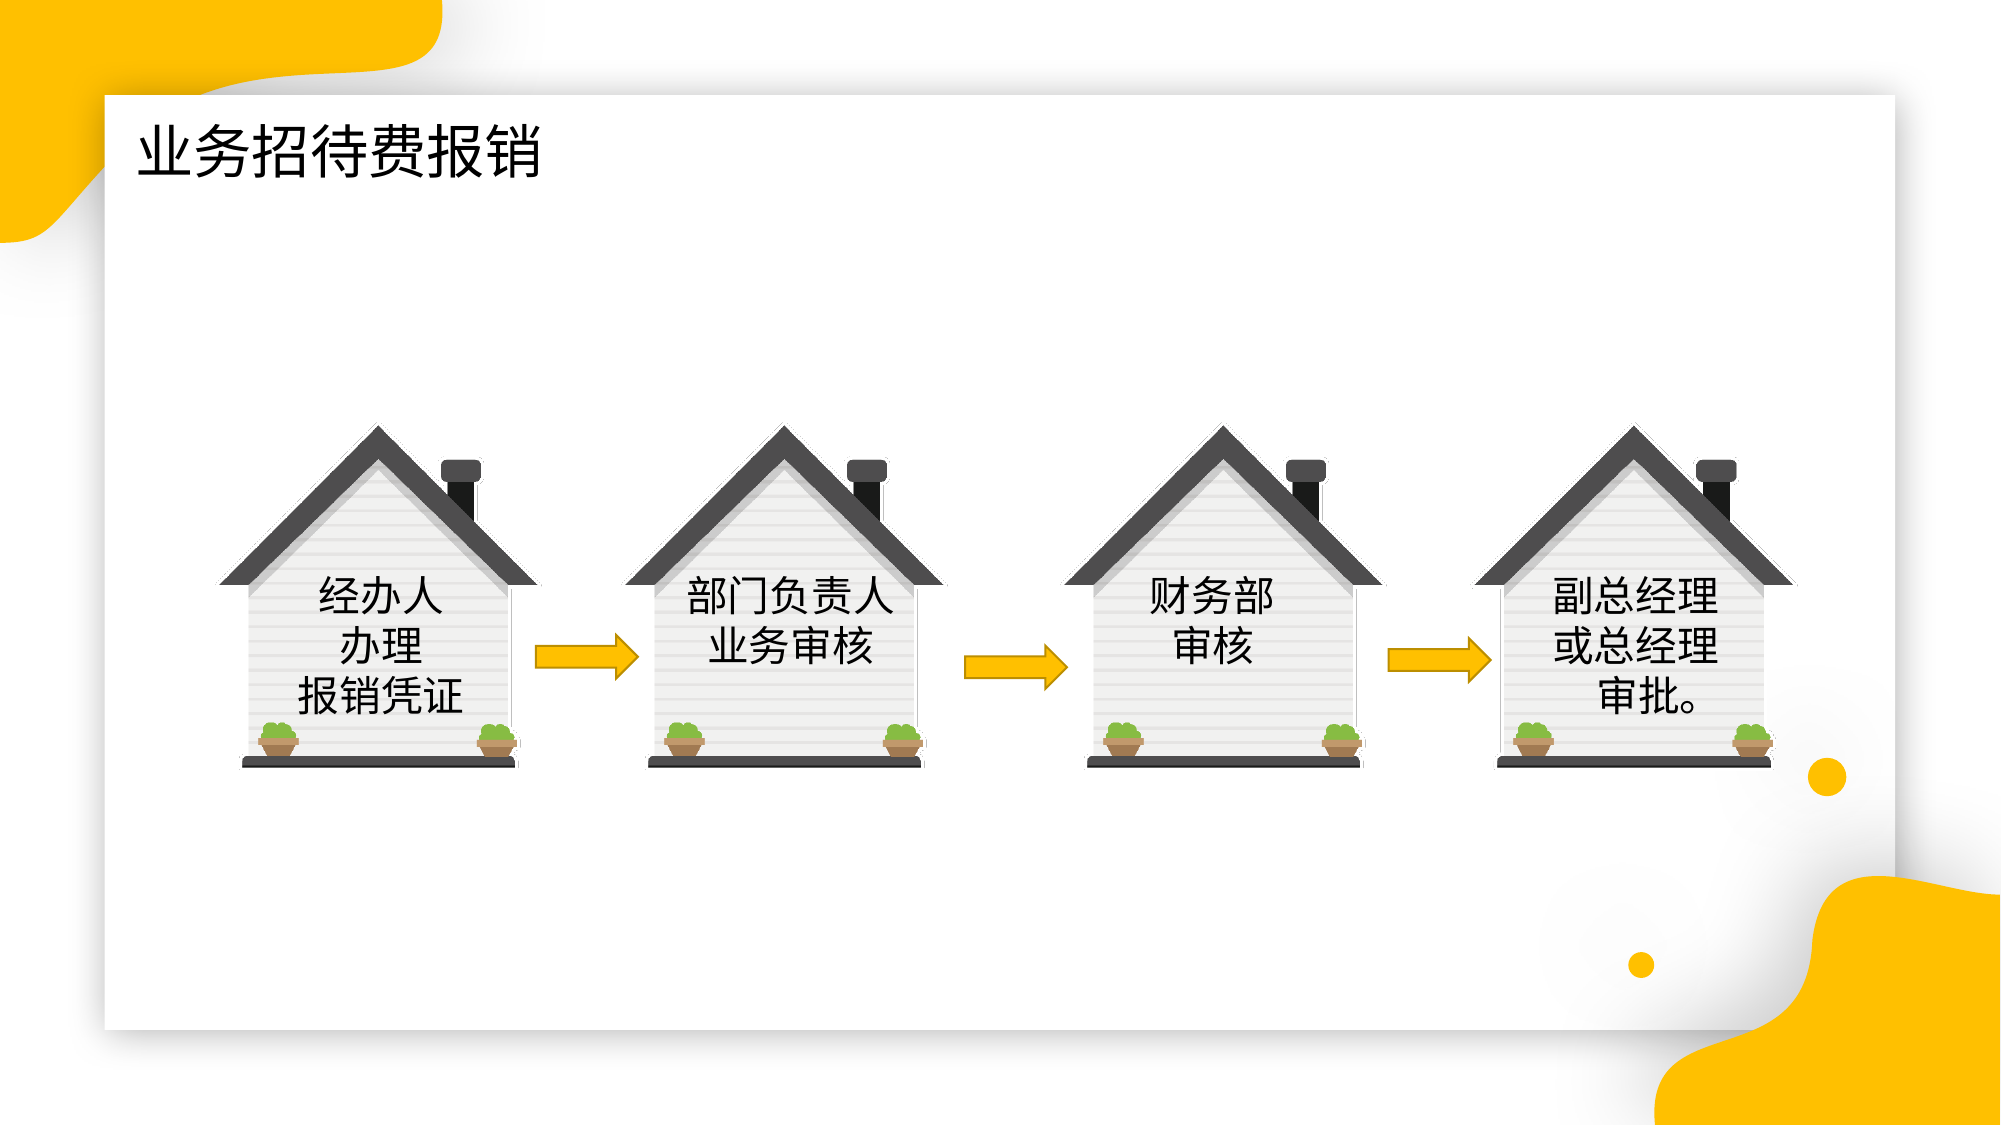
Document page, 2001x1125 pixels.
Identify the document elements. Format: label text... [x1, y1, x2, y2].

picture [118, 417, 1894, 789]
text_box 业务招待费报销 [120, 107, 958, 193]
